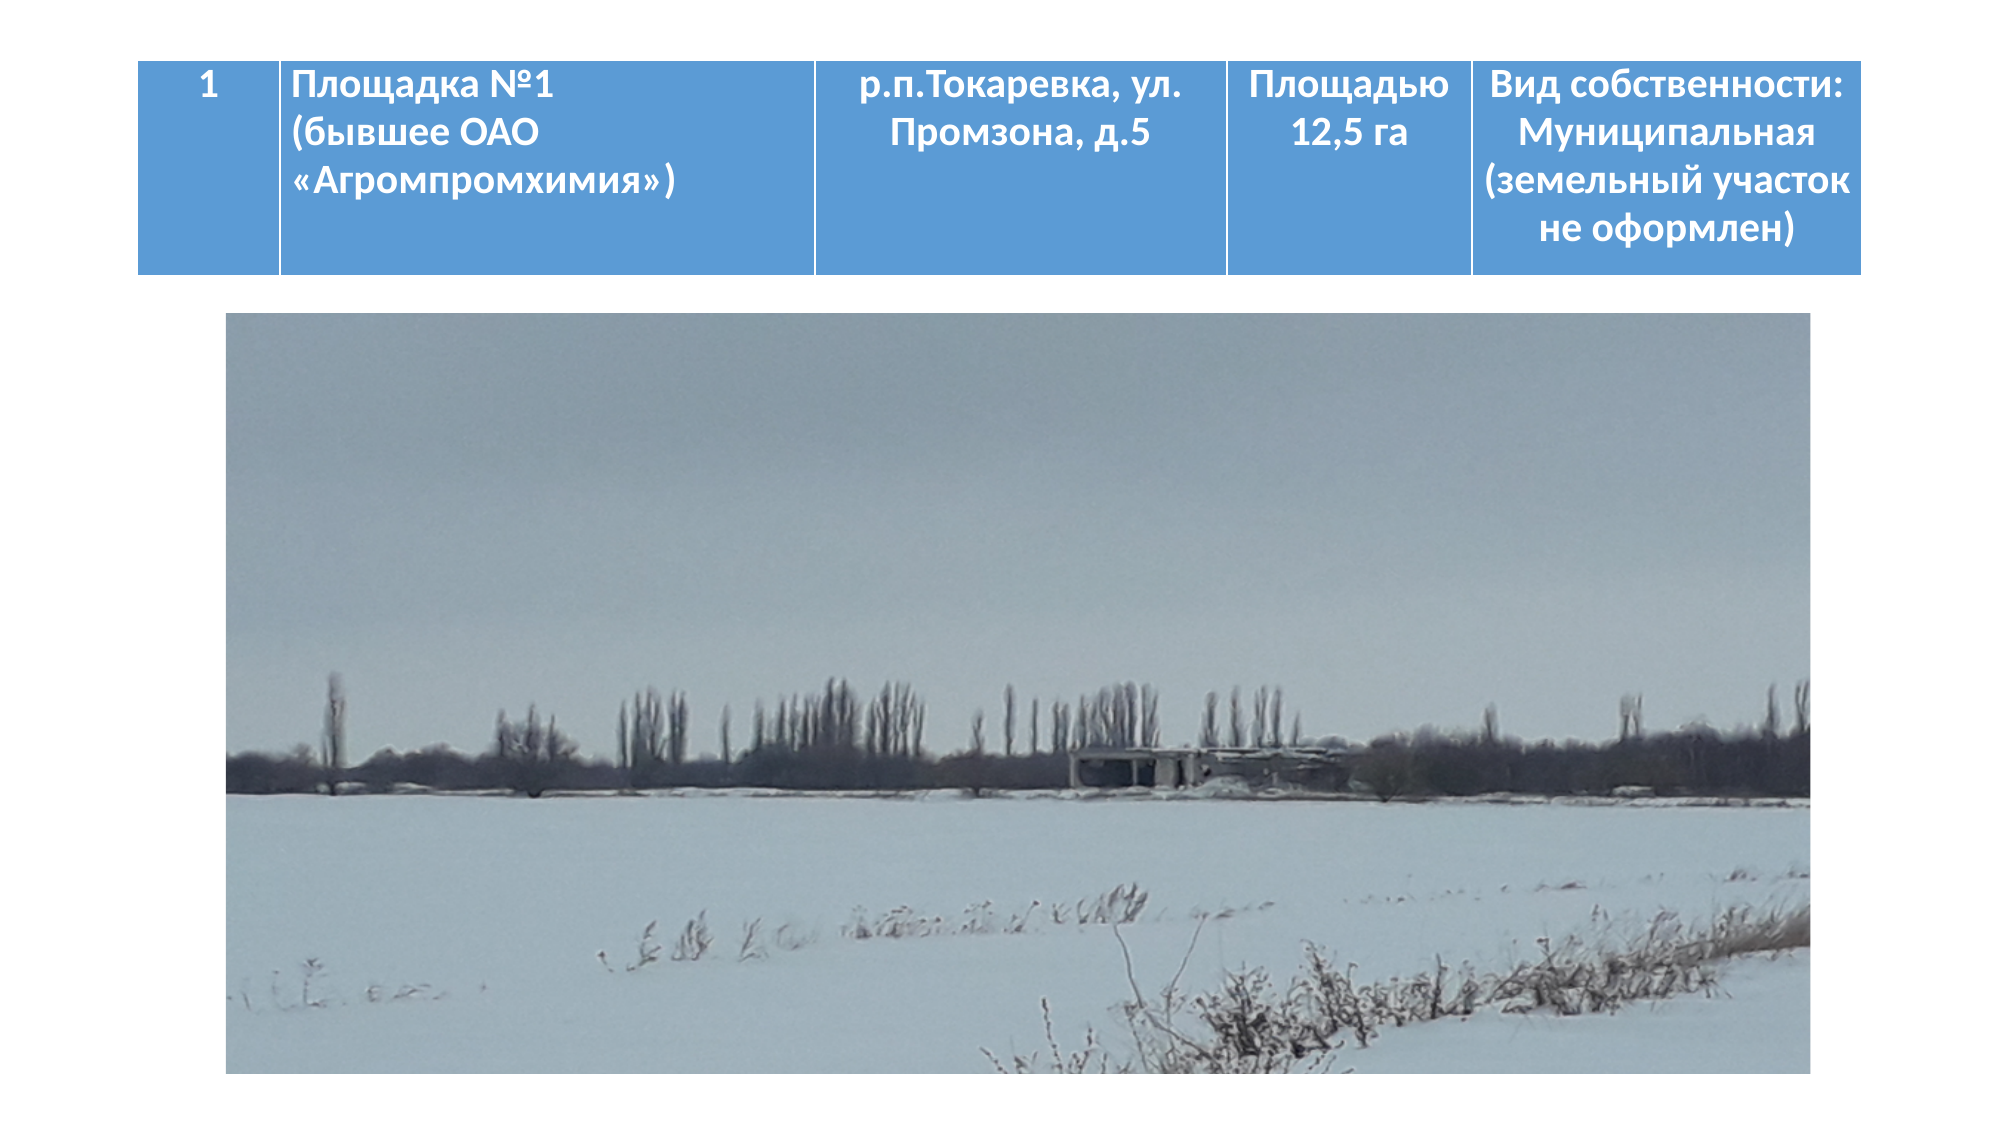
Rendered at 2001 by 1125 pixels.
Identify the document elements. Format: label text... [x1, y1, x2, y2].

table_header Площадка №1 (бывшее ОАО «Агромпромхимия») [281, 61, 814, 275]
table_header Площадью 12,5 га [1228, 61, 1471, 275]
table_header Вид собственности: Муниципальная (земельный участок не оформлен) [1473, 61, 1861, 275]
table_header 1 [138, 61, 279, 275]
table_header р.п.Токаревка, ул. Промзона, д.5 [816, 61, 1226, 275]
picture [225, 313, 1811, 1074]
